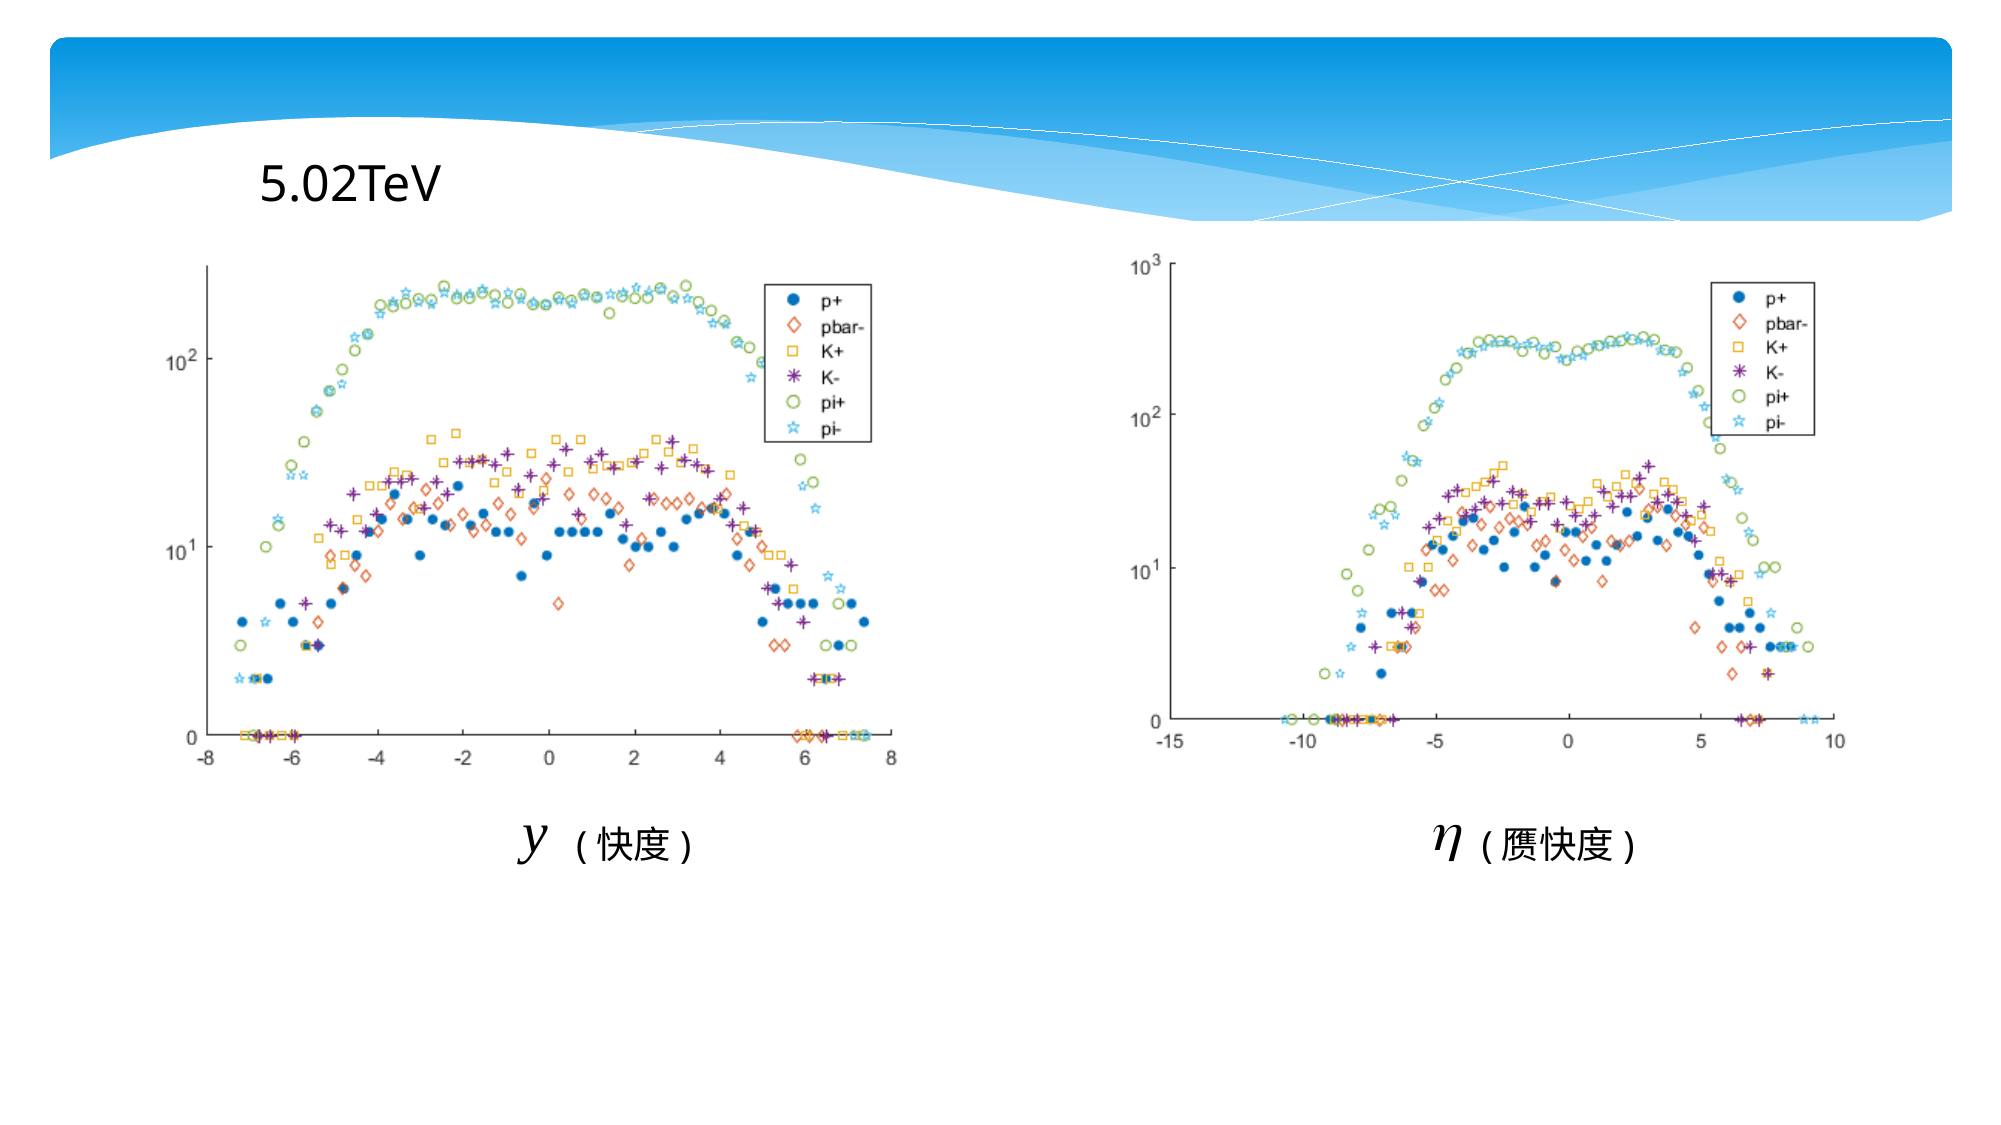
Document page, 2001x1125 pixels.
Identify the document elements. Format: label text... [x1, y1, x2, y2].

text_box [508, 813, 562, 877]
picture [91, 221, 977, 799]
text_box 5.02TeV [244, 144, 541, 219]
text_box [1427, 813, 1474, 874]
picture [1058, 221, 1917, 781]
text_box (快度) [563, 813, 735, 874]
text_box (赝快度) [1476, 813, 1668, 874]
